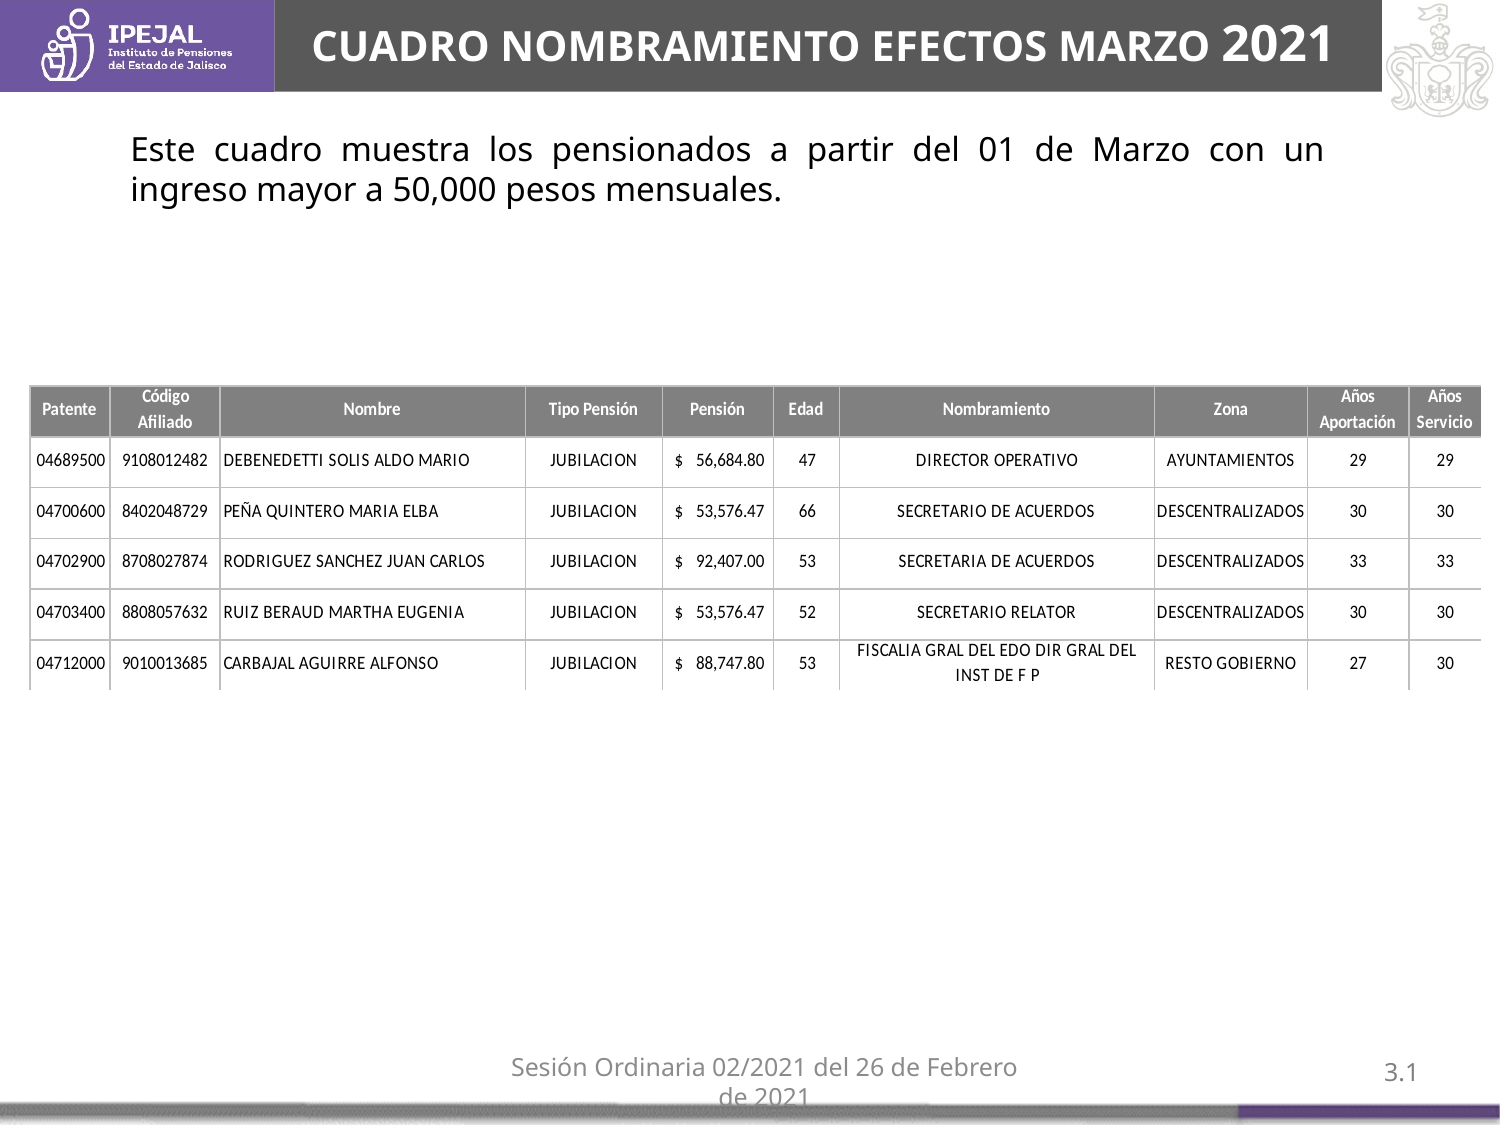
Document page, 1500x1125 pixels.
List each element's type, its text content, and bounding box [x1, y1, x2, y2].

picture [0, 1096, 1500, 1125]
text_box Este cuadro muestra los pensionados a partir del 01 de Marzo con un ingreso mayor a 50,000 pesos mensuales. [115, 121, 1342, 216]
picture [29, 385, 1483, 692]
picture [0, 0, 275, 92]
text_box CUADRO NOMBRAMIENTO EFECTOS MARZO 2021 [271, 7, 1375, 76]
slide_number 3.1 [1341, 1039, 1435, 1103]
text_box Sesión Ordinaria 02/2021 del 26 de Febrero de 2021 [483, 1051, 1046, 1112]
